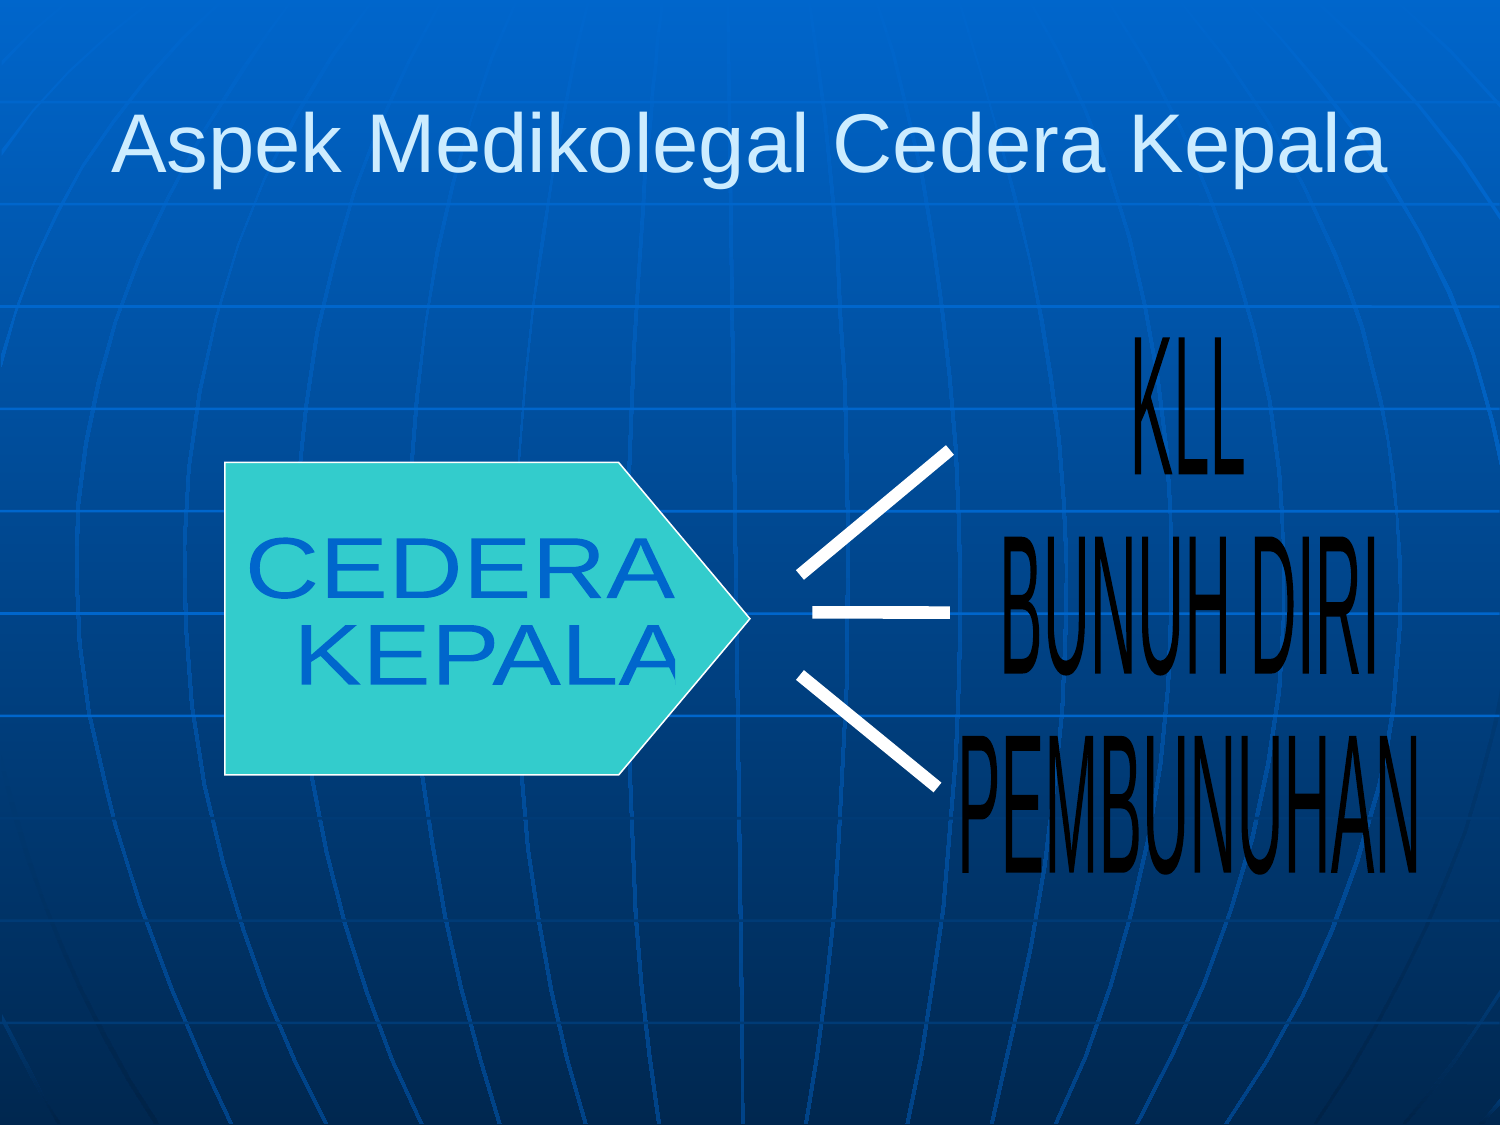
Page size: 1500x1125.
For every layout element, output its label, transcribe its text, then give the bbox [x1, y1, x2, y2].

text_box [224, 462, 750, 775]
title Aspek Medikolegal Cedera Kepala [74, 45, 1426, 233]
